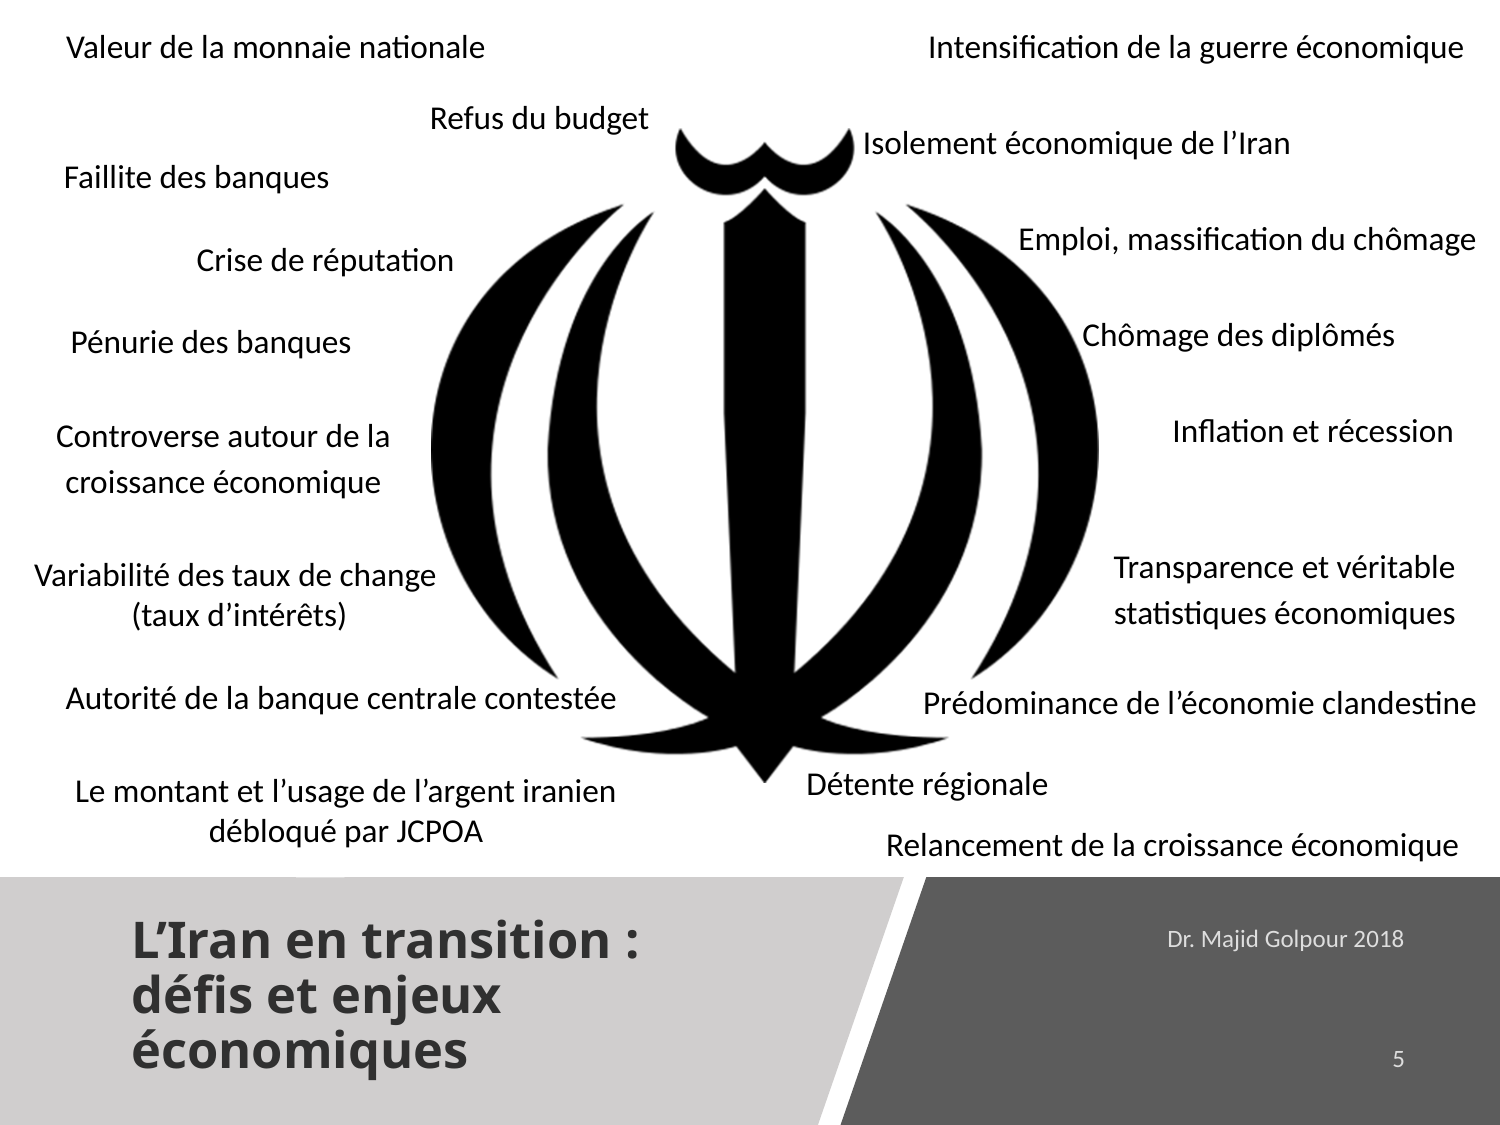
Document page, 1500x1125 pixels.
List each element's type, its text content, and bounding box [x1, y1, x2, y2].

title L’Iran en transition : défis et enjeux économiques [116, 907, 818, 1087]
text_box Crise de réputation [181, 230, 431, 286]
slide_number 5 [1254, 1027, 1421, 1087]
text_box Pénurie des banques [55, 313, 375, 368]
footer Dr. Majid Golpour 2018 [926, 907, 1421, 967]
text_box Isolement économique de l’Iran [847, 113, 1307, 169]
text_box Inflation et récession [1157, 401, 1470, 457]
text_box Refus du budget [414, 88, 665, 144]
text_box Transparence et véritable statistiques économiques [1099, 531, 1477, 639]
text_box Emploi, massification du chômage [1099, 209, 1493, 265]
text_box Intensification de la guerre économique [913, 17, 1480, 73]
text_box Le montant et l’usage de l’argent iranien débloqué par JCPOA [47, 761, 645, 857]
text_box Valeur de la monnaie nationale [51, 17, 502, 73]
text_box [0, 875, 906, 1125]
text_box Prédominance de l’économie clandestine [1099, 667, 1500, 729]
text_box [839, 875, 1500, 1125]
text_box Faillite des banques [48, 147, 346, 203]
text_box Relancement de la croissance économique [862, 809, 1484, 871]
text_box Détente régionale [761, 783, 1094, 810]
picture [431, 128, 1099, 783]
text_box Controverse autour de la croissance économique [40, 401, 414, 508]
text_box Autorité de la banque centrale contestée [50, 662, 431, 724]
text_box Chômage des diplômés [1099, 305, 1411, 361]
text_box Variabilité des taux de change (taux d’intérêts) [17, 545, 431, 641]
